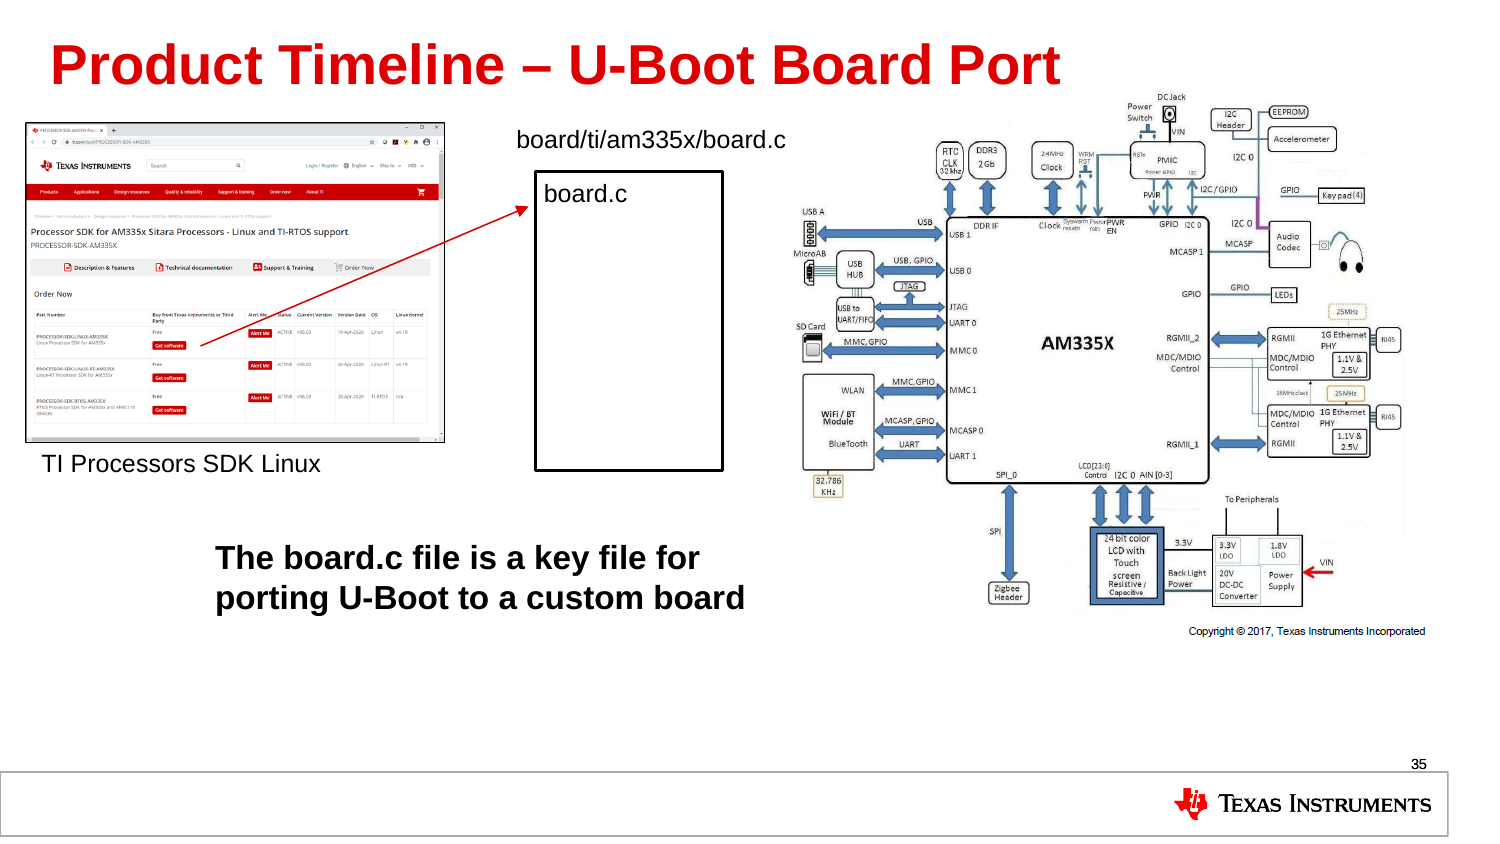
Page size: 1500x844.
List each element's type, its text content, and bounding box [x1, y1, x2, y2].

text_box board/ti/am335x/board.c [501, 116, 772, 162]
picture [25, 122, 445, 443]
text_box board.c [528, 170, 643, 216]
title Product Timeline – U-Boot Board Port [37, 17, 1426, 119]
text_box The board.c file is a key file for porting U-Boot to a custom board [200, 528, 772, 624]
text_box 35 [1089, 748, 1440, 774]
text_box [200, 206, 529, 347]
picture [777, 88, 1438, 648]
text_box TI Processors SDK Linux [26, 450, 337, 486]
text_box [534, 170, 725, 473]
picture [1174, 788, 1431, 820]
